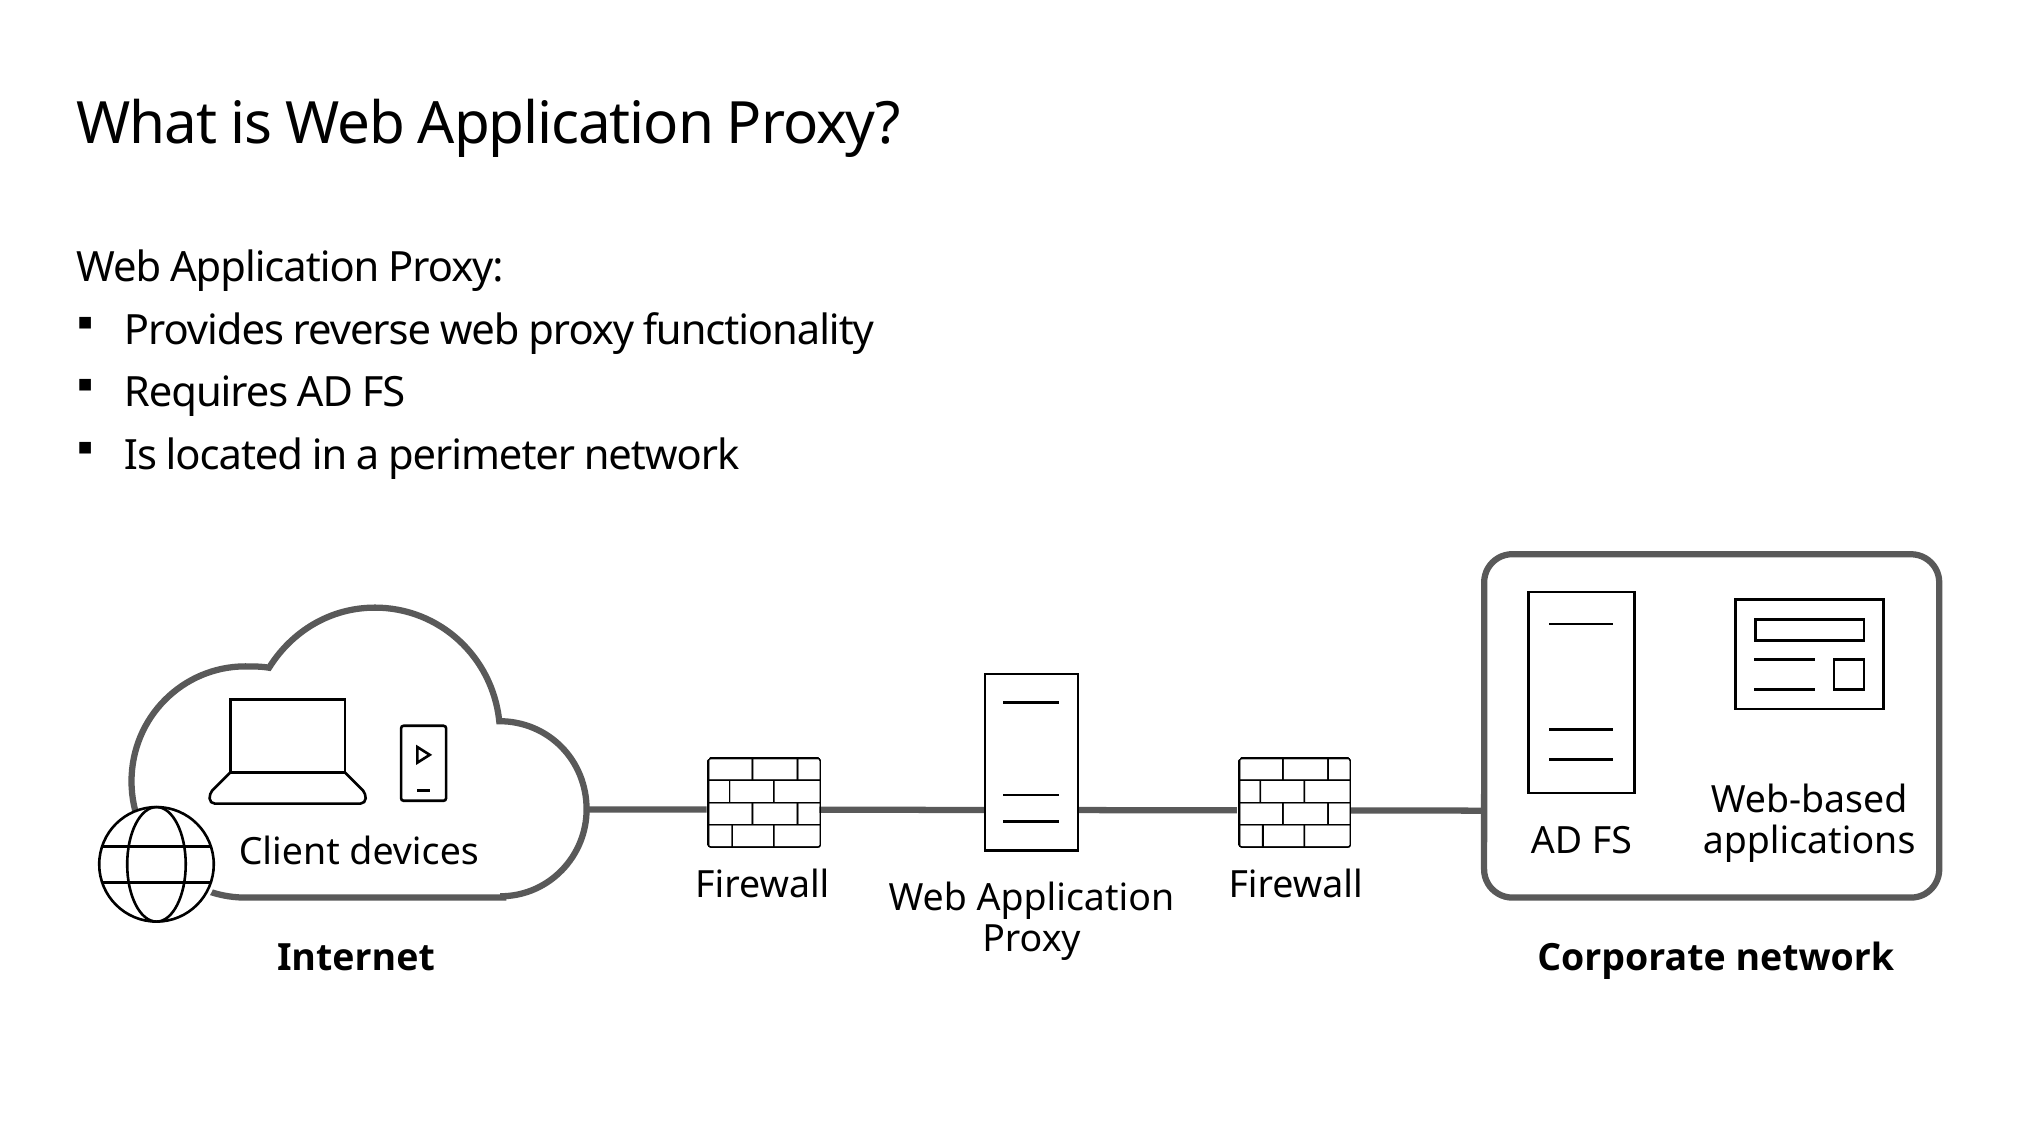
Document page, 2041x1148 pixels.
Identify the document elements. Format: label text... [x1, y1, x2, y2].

list Web Application Proxy: Provides reverse web proxy functionality Requires AD FS Is located in a perimeter network [76, 240, 1970, 497]
title What is Web Application Proxy? [76, 93, 1968, 161]
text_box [87, 554, 1963, 995]
